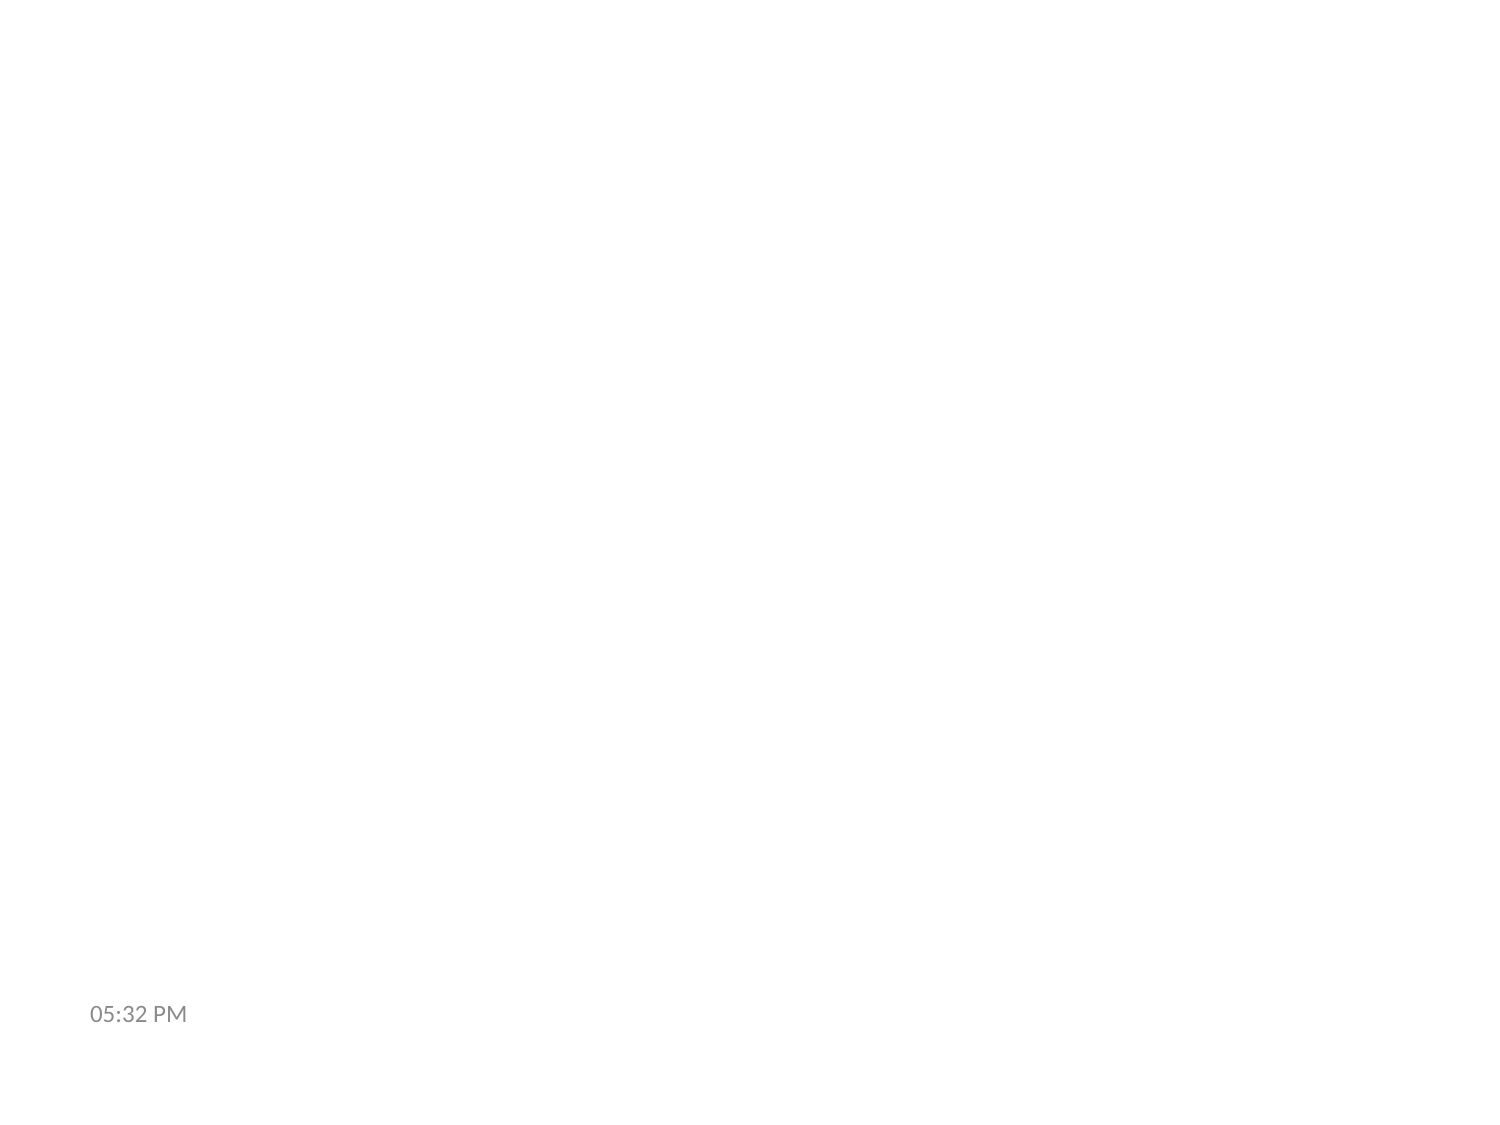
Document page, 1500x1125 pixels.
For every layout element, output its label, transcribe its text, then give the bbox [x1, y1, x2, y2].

text_box 3:35 PM [75, 982, 425, 1043]
